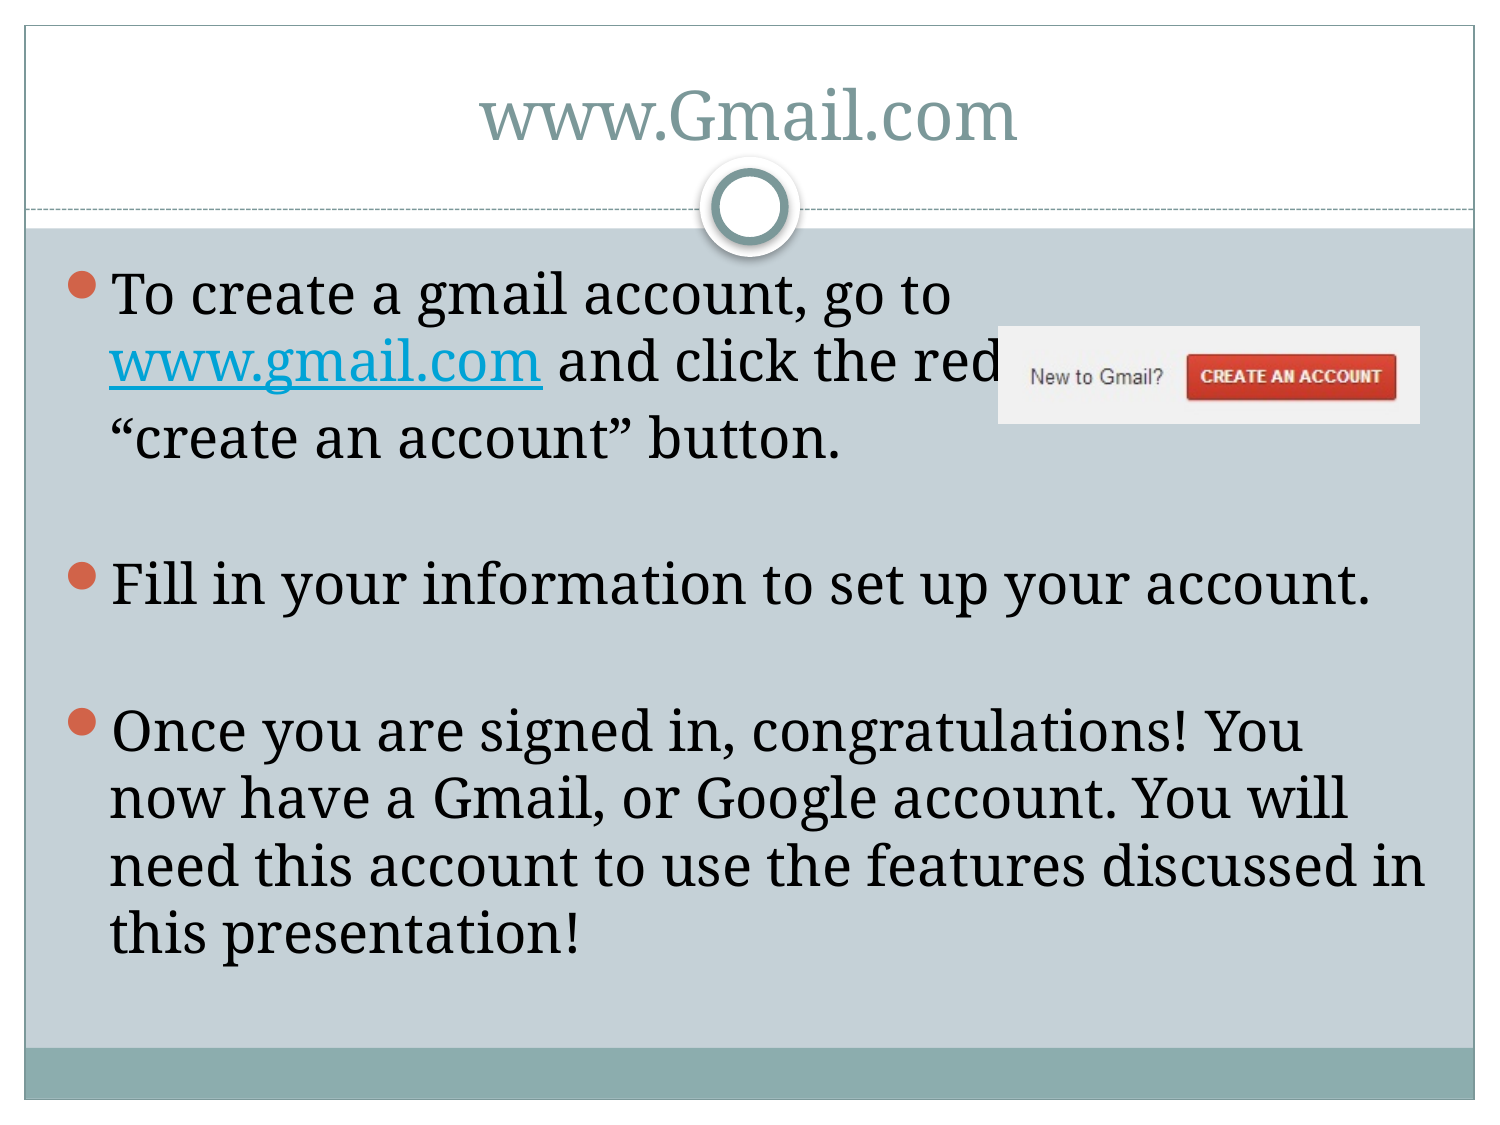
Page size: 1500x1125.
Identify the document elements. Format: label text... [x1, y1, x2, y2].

text_box [25, 0, 76, 27]
list To create a gmail account, go to www.gmail.com and click the red “create an account” button. Fill in your information to set up your account. Once you are signed in, congratulations! You now have a Gmail, or Google account. You will need this account to use the features discussed in this presentation! [49, 250, 1445, 1001]
title www.Gmail.com [49, 37, 1450, 162]
picture [997, 325, 1421, 424]
